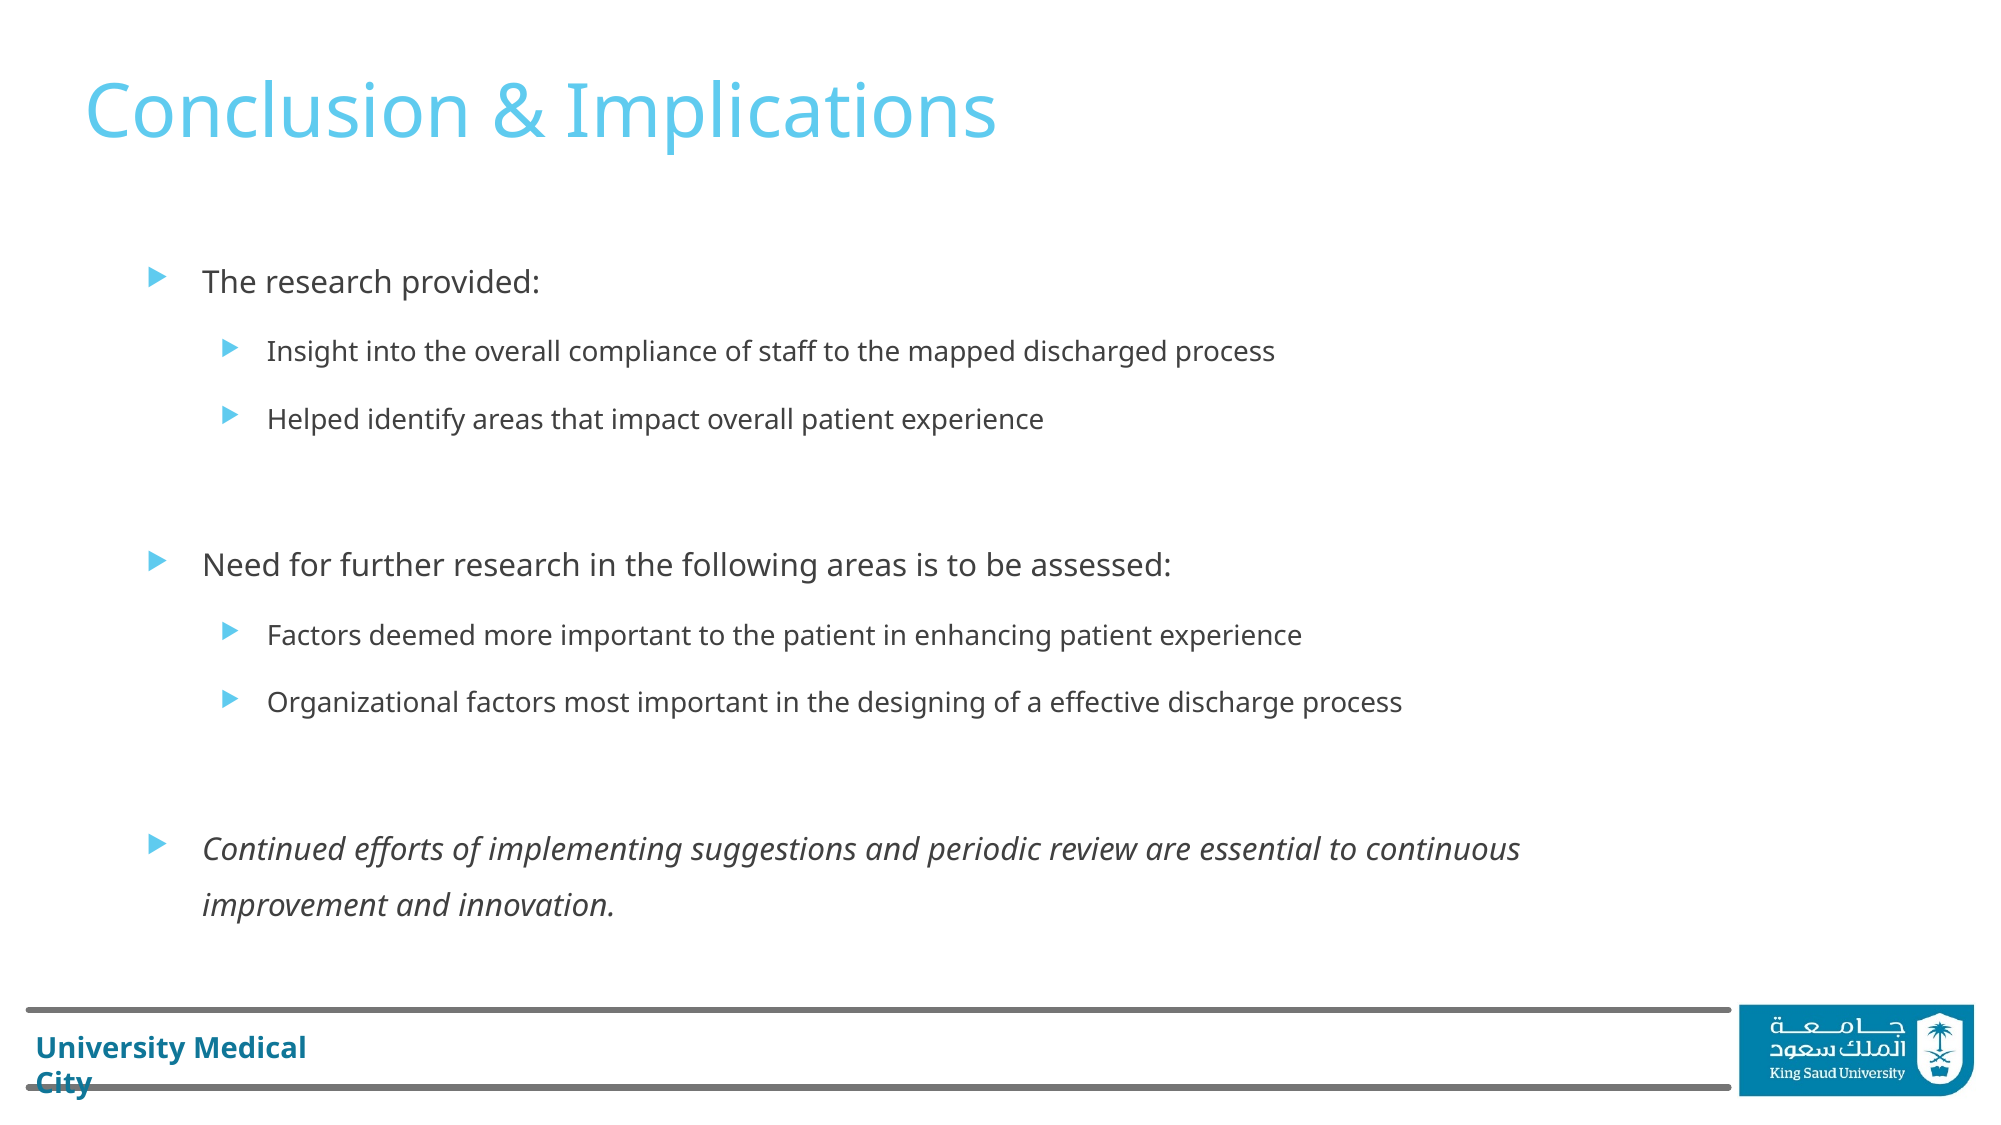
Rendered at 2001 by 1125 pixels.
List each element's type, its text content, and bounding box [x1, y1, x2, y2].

title Conclusion & Implications [69, 54, 1532, 265]
list The research provided: Insight into the overall compliance of staff to the mapped discharged process Helped identify areas that impact overall patient experience Need for further research in the following areas is to be assessed: Factors deemed more important to the patient in enhancing patient experience Organizational factors most important in the designing of a effective discharge process Continued efforts of implementing suggestions and periodic review are essential to continuous improvement and innovation. [131, 235, 1713, 934]
picture [1737, 1002, 1976, 1099]
